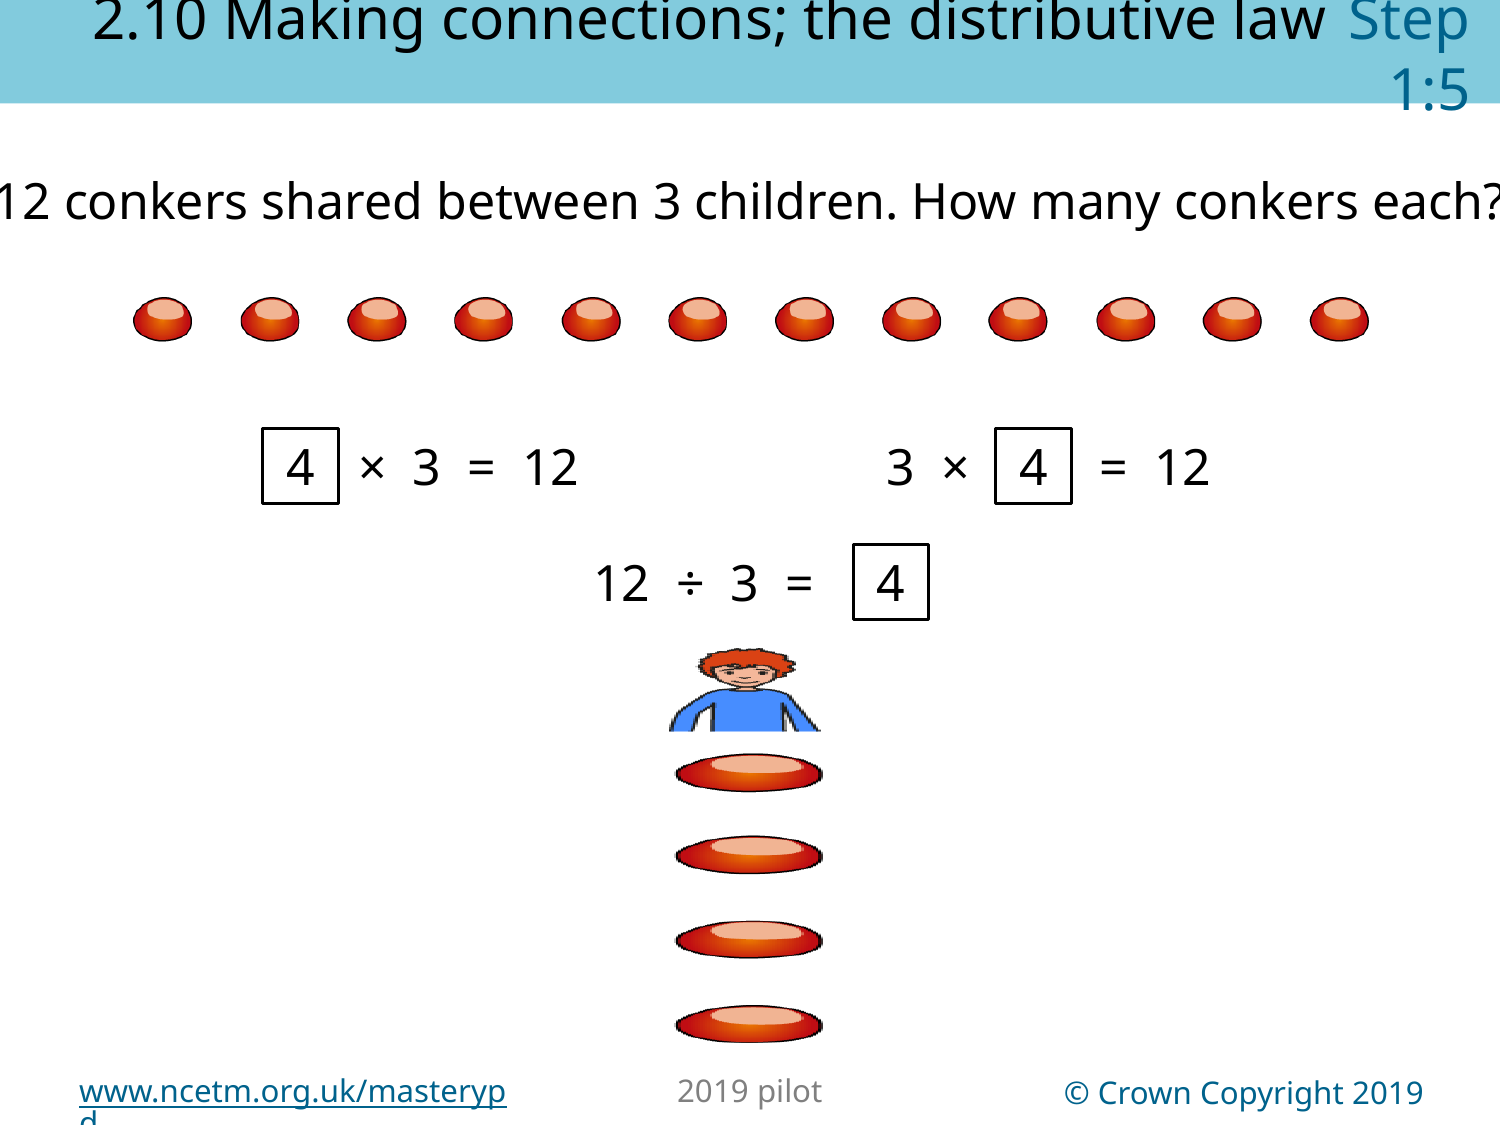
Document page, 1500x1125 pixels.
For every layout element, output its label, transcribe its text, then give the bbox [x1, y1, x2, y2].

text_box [860, 427, 1238, 505]
picture [130, 297, 1370, 355]
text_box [570, 543, 930, 621]
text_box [262, 427, 602, 505]
text_box 12 conkers shared between 3 children. How many conkers each? [0, 161, 1500, 237]
list 2.10 Making connections; the distributive law Step 1:5 [0, 0, 1500, 104]
picture [625, 647, 875, 1044]
